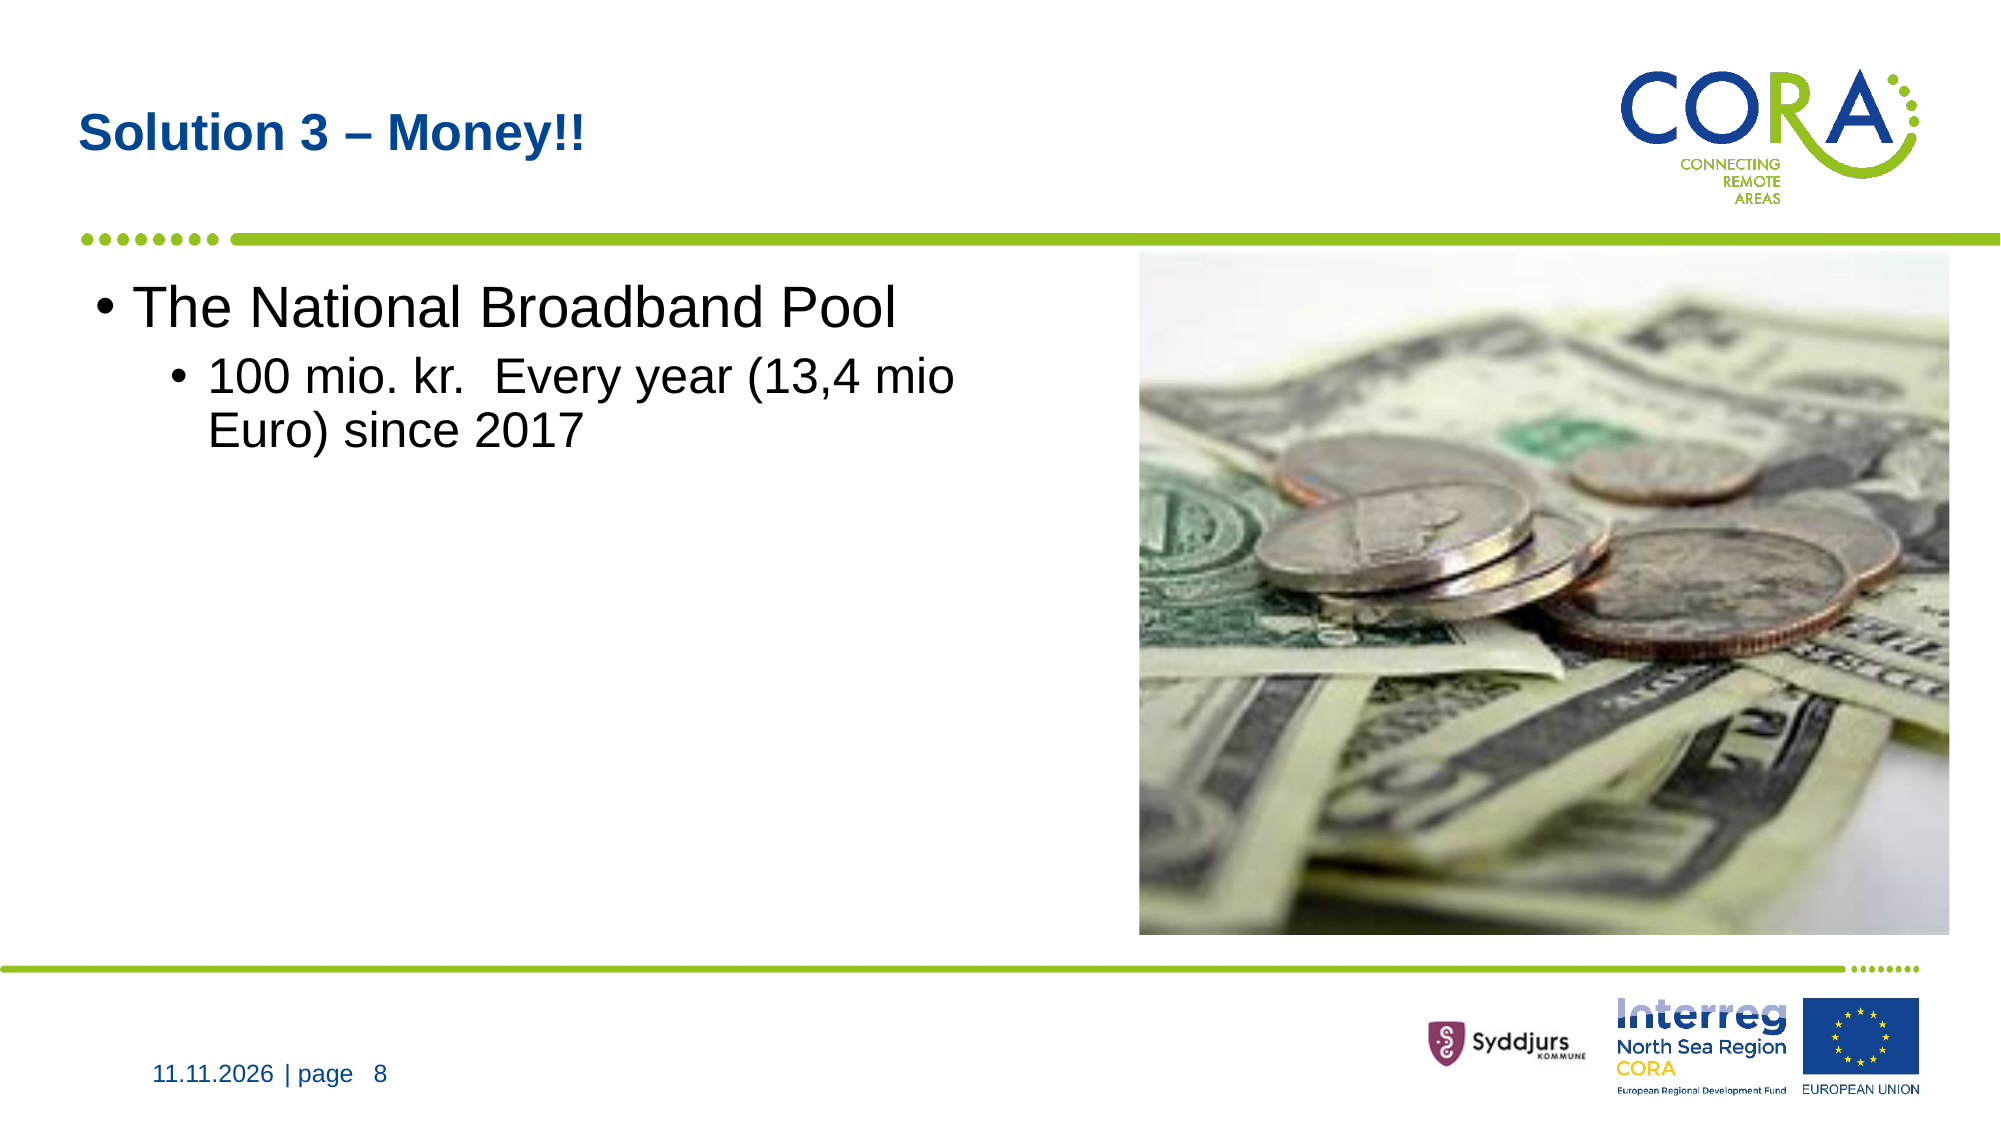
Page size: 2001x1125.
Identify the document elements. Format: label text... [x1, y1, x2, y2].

footer | page [262, 1042, 376, 1103]
picture [81, 233, 2001, 246]
picture [1621, 68, 1919, 204]
slide_number 8 [358, 1043, 453, 1103]
picture [1425, 1018, 1588, 1070]
title Solution 3 – Money!! [63, 98, 1632, 173]
text_box The National Broadband Pool 100 mio. kr. Every year (13,4 mio Euro) since 2017 [80, 270, 1088, 953]
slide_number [137, 1042, 262, 1103]
picture [1595, 975, 1941, 1113]
picture [1139, 251, 1950, 935]
picture [0, 965, 1919, 973]
